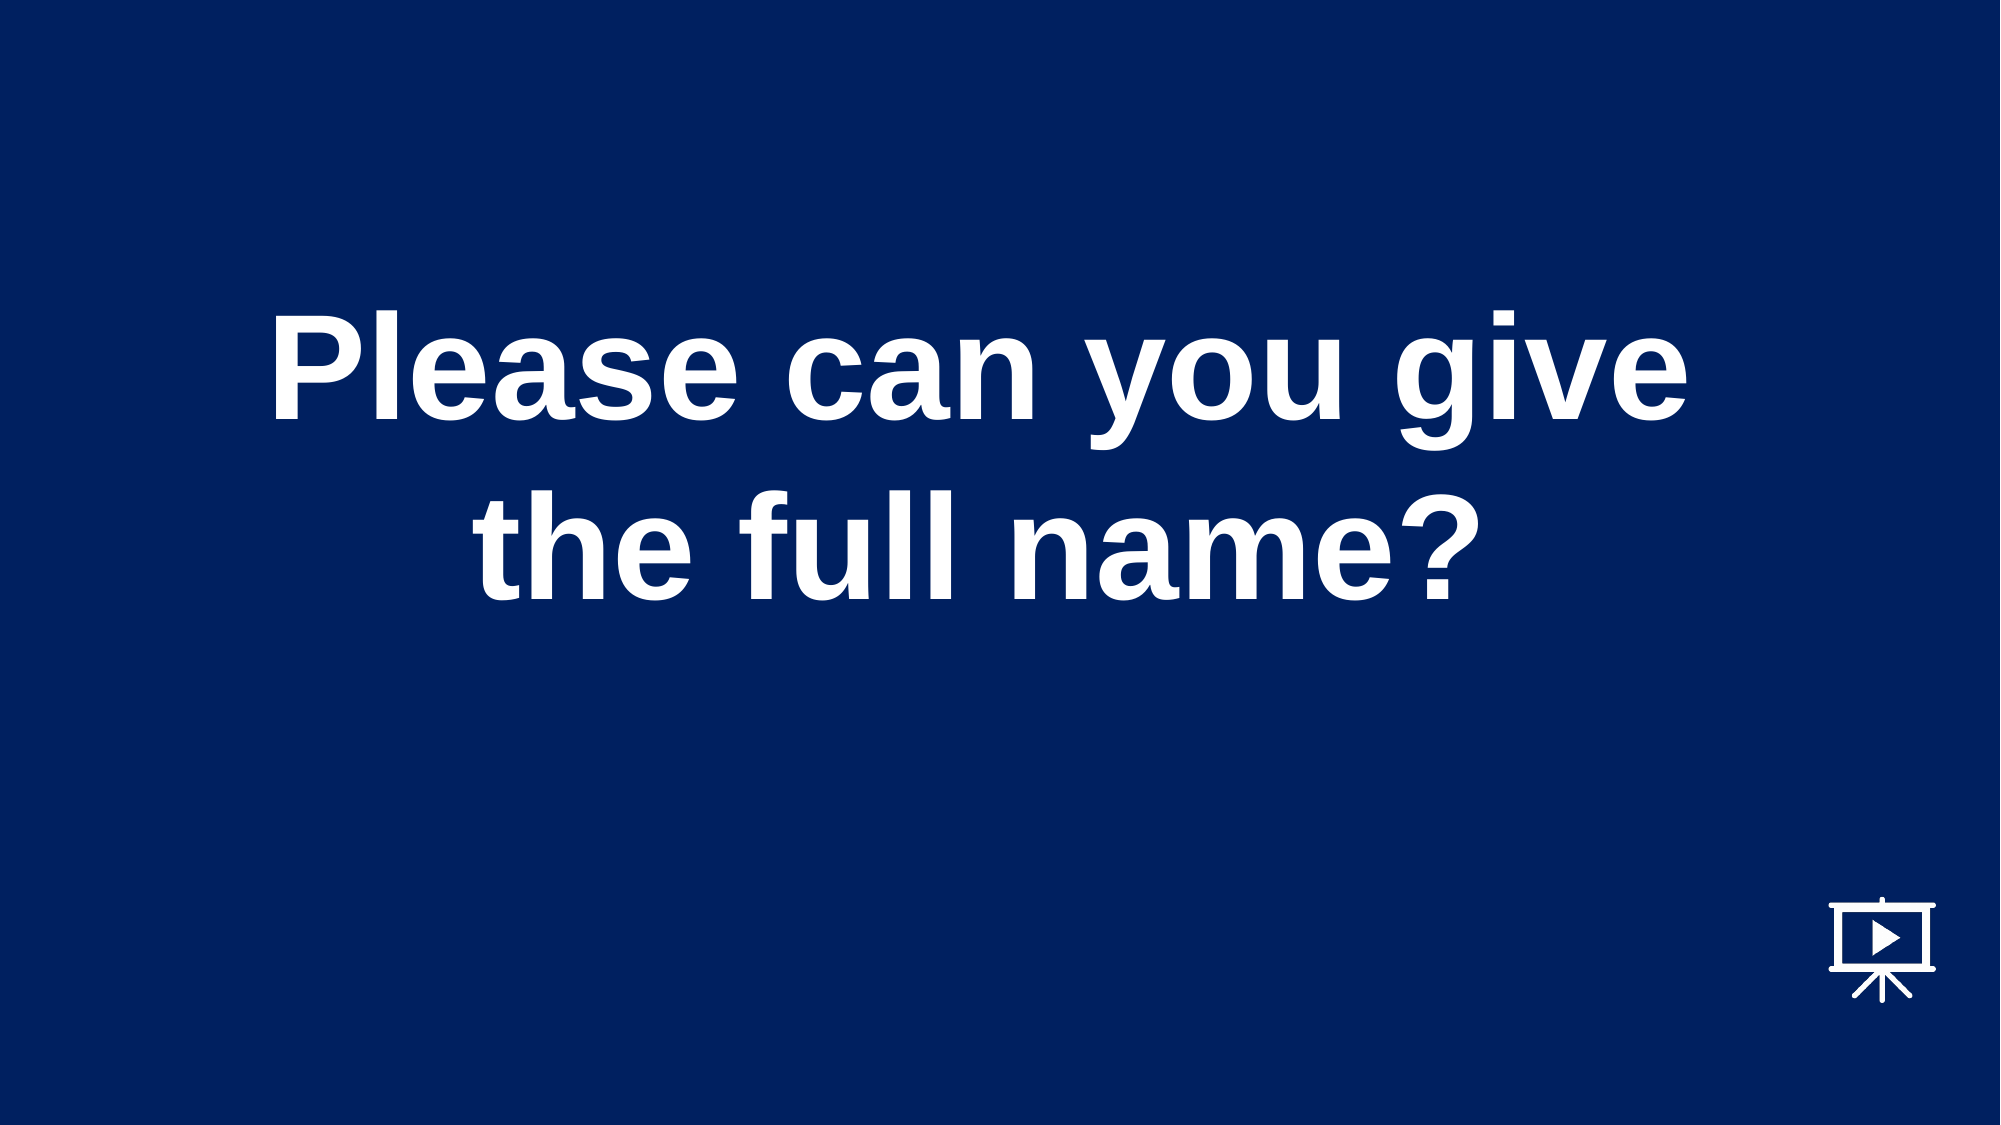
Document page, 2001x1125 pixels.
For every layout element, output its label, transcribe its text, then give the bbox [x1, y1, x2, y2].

text_box Please can you give the full name? [136, 262, 1824, 638]
picture [1814, 881, 1950, 1017]
